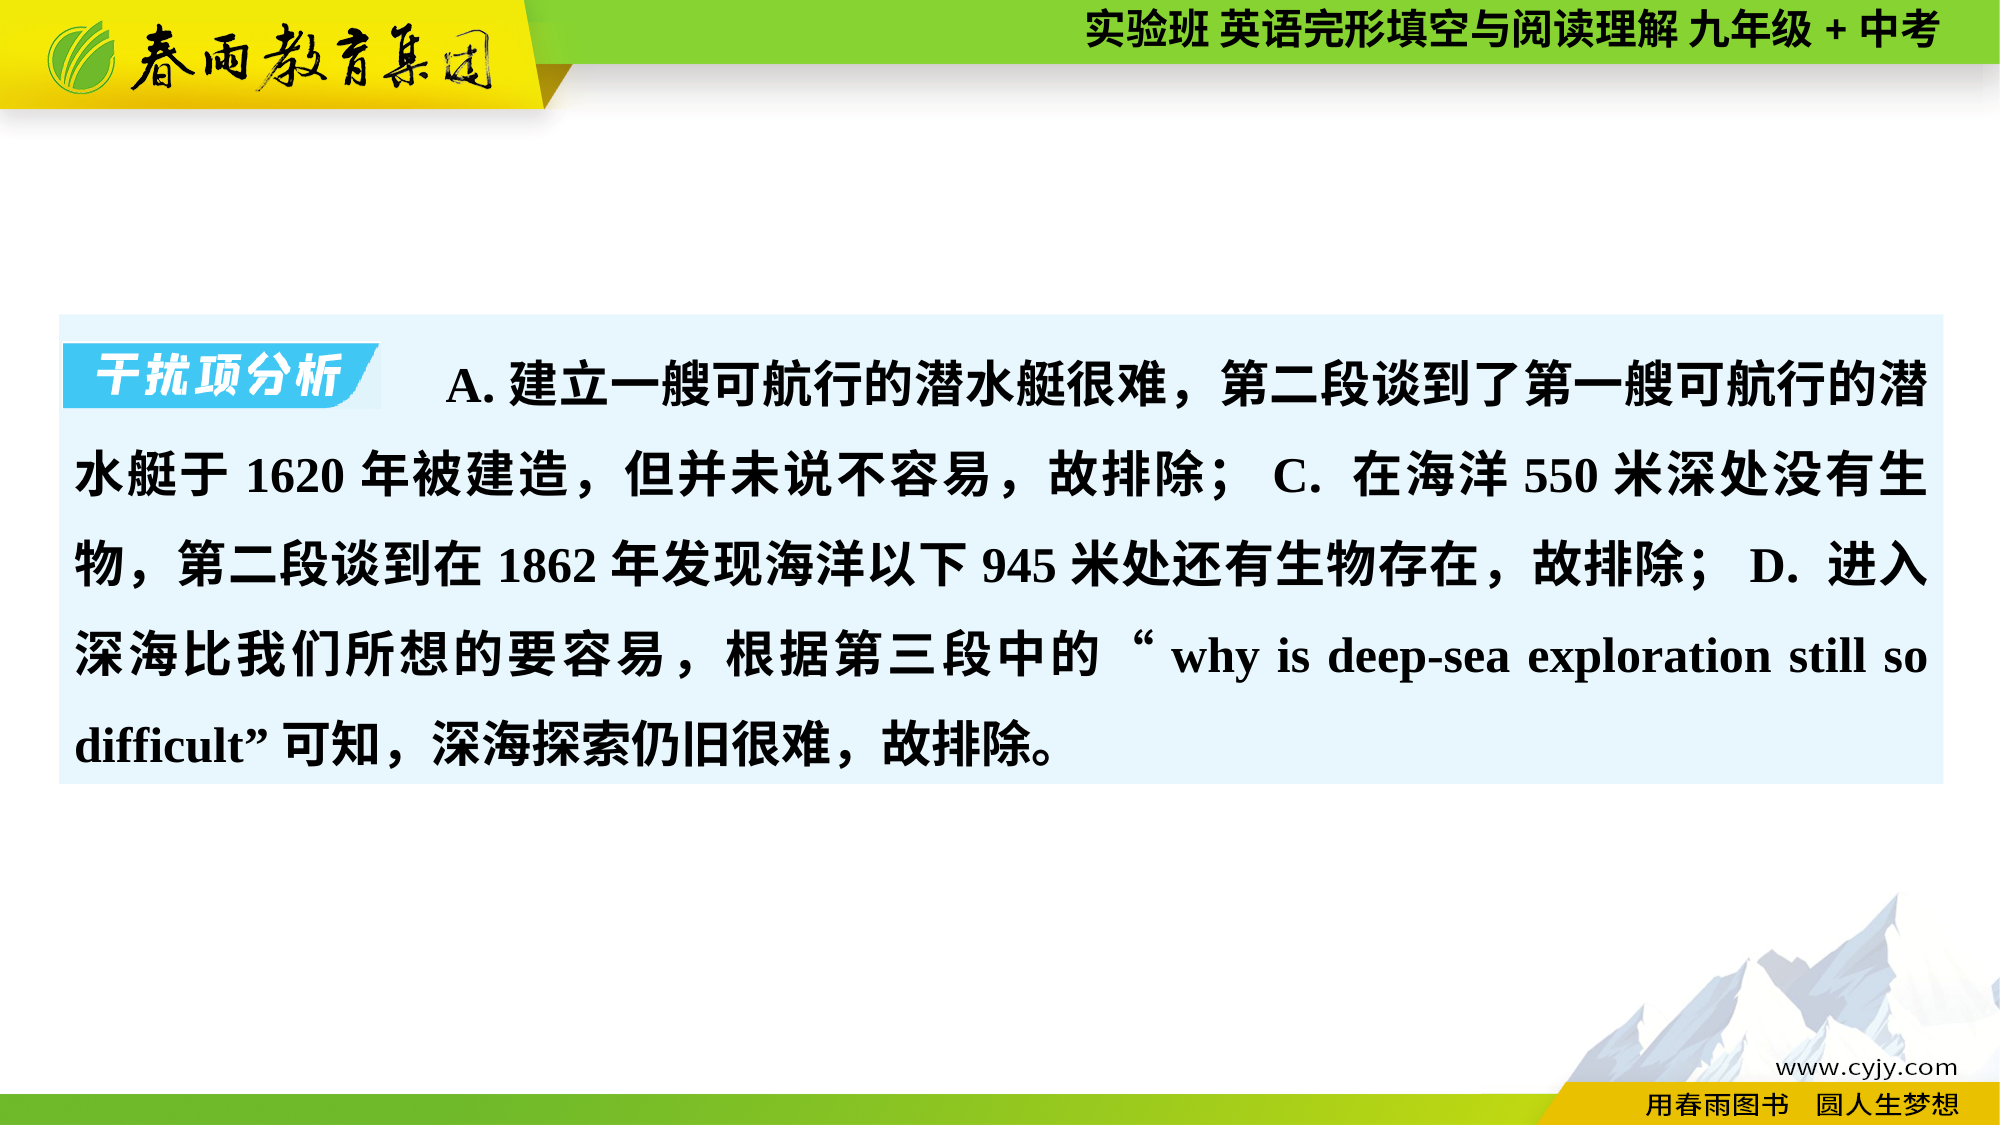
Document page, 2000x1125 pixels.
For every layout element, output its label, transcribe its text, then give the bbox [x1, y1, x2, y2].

picture [0, 0, 2000, 1125]
list A.建立一艘可航行的潜水艇很难，第二段谈到了第一艘可航行的潜水艇于1620年被建造，但并未说不容易，故排除；C. 在海洋550米深处没有生物，第二段谈到在1862年发现海洋以下945米处还有生物存在，故排除；D. 进入深海比我们所想的要容易，根据第三段中的“why is deep-sea exploration still so difficult”可知，深海探索仍旧很难，故排除。 [59, 314, 1944, 784]
